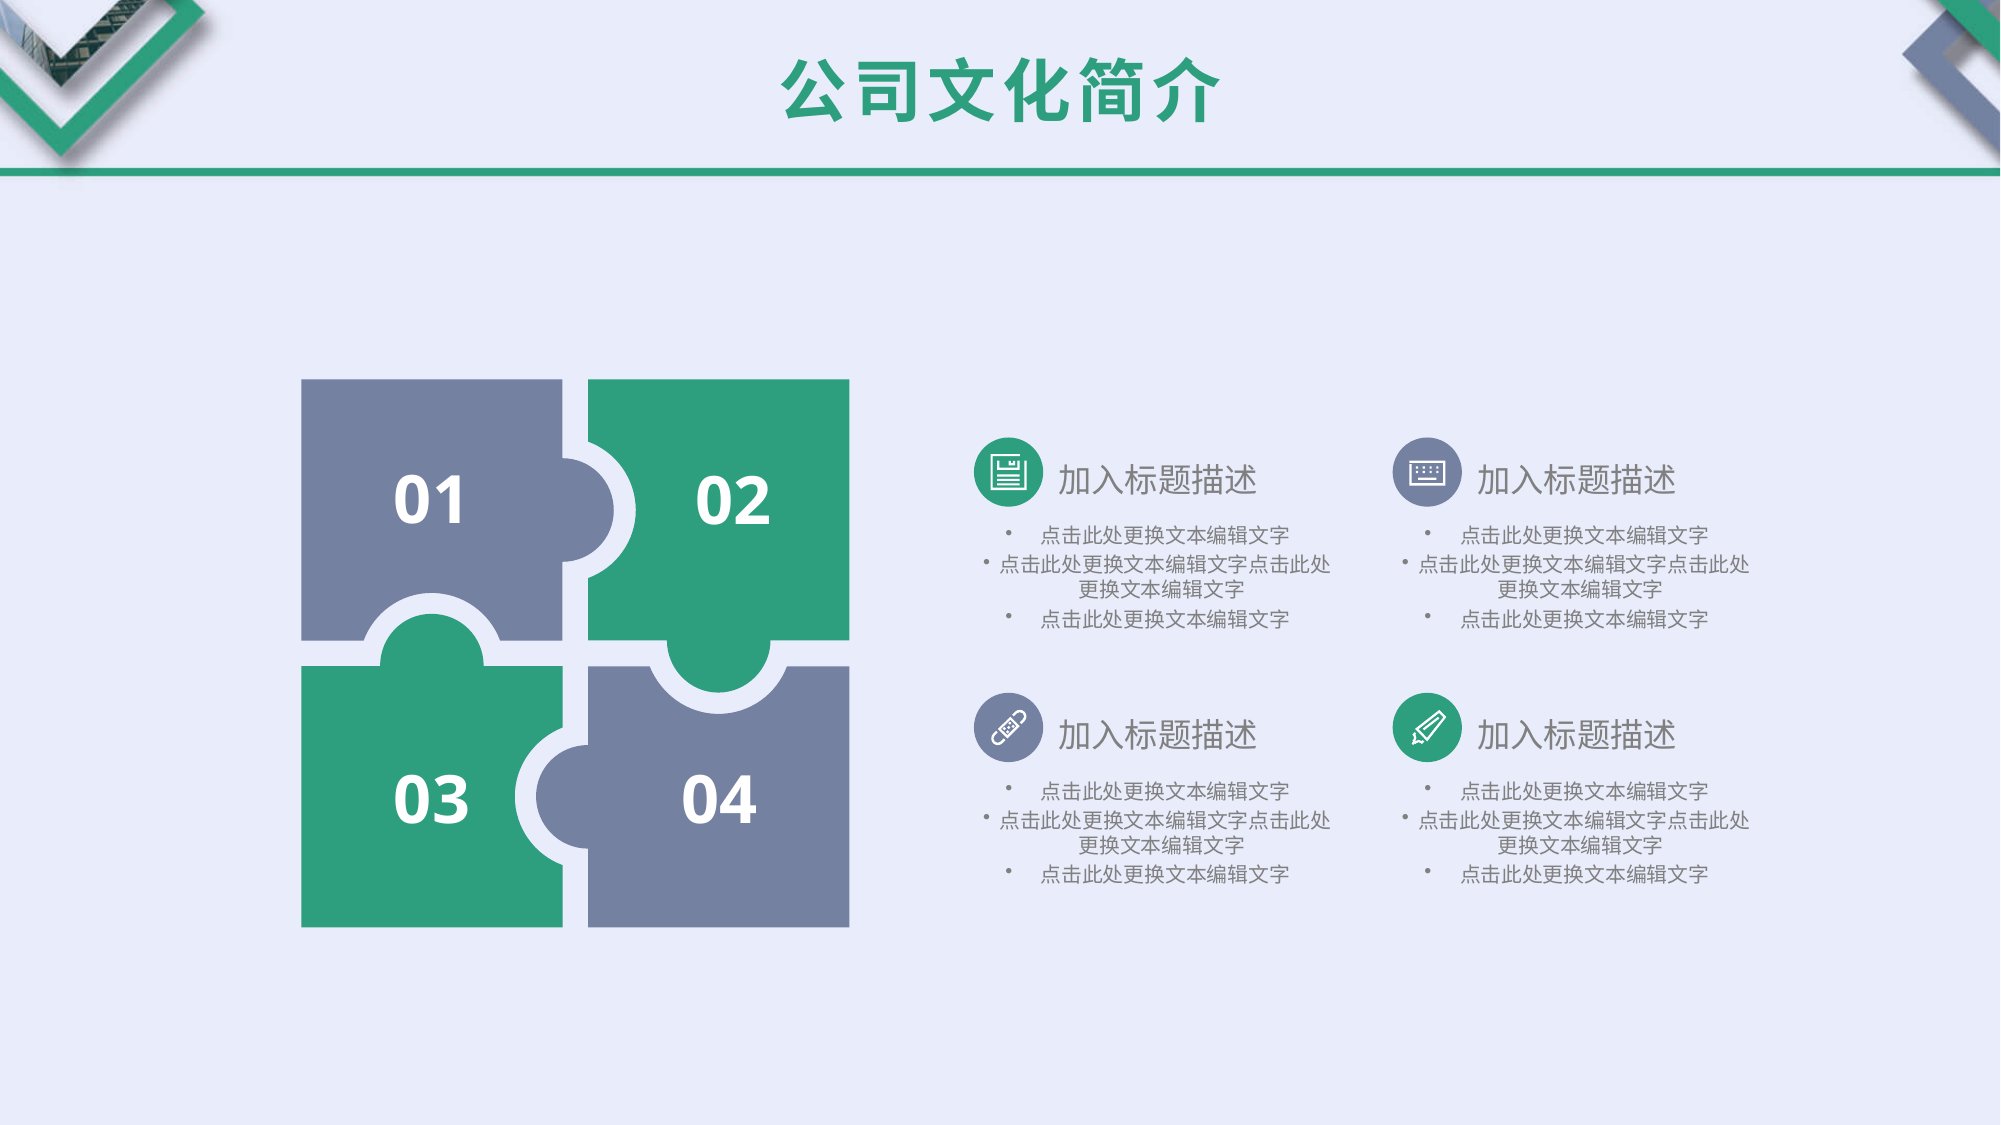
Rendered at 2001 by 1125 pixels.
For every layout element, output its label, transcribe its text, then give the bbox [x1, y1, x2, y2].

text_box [1387, 437, 1775, 673]
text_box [968, 437, 1355, 673]
text_box 公司文化简介 [732, 47, 1267, 130]
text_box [968, 692, 1355, 928]
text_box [301, 379, 850, 928]
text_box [1387, 692, 1775, 928]
picture [0, 0, 2001, 1125]
